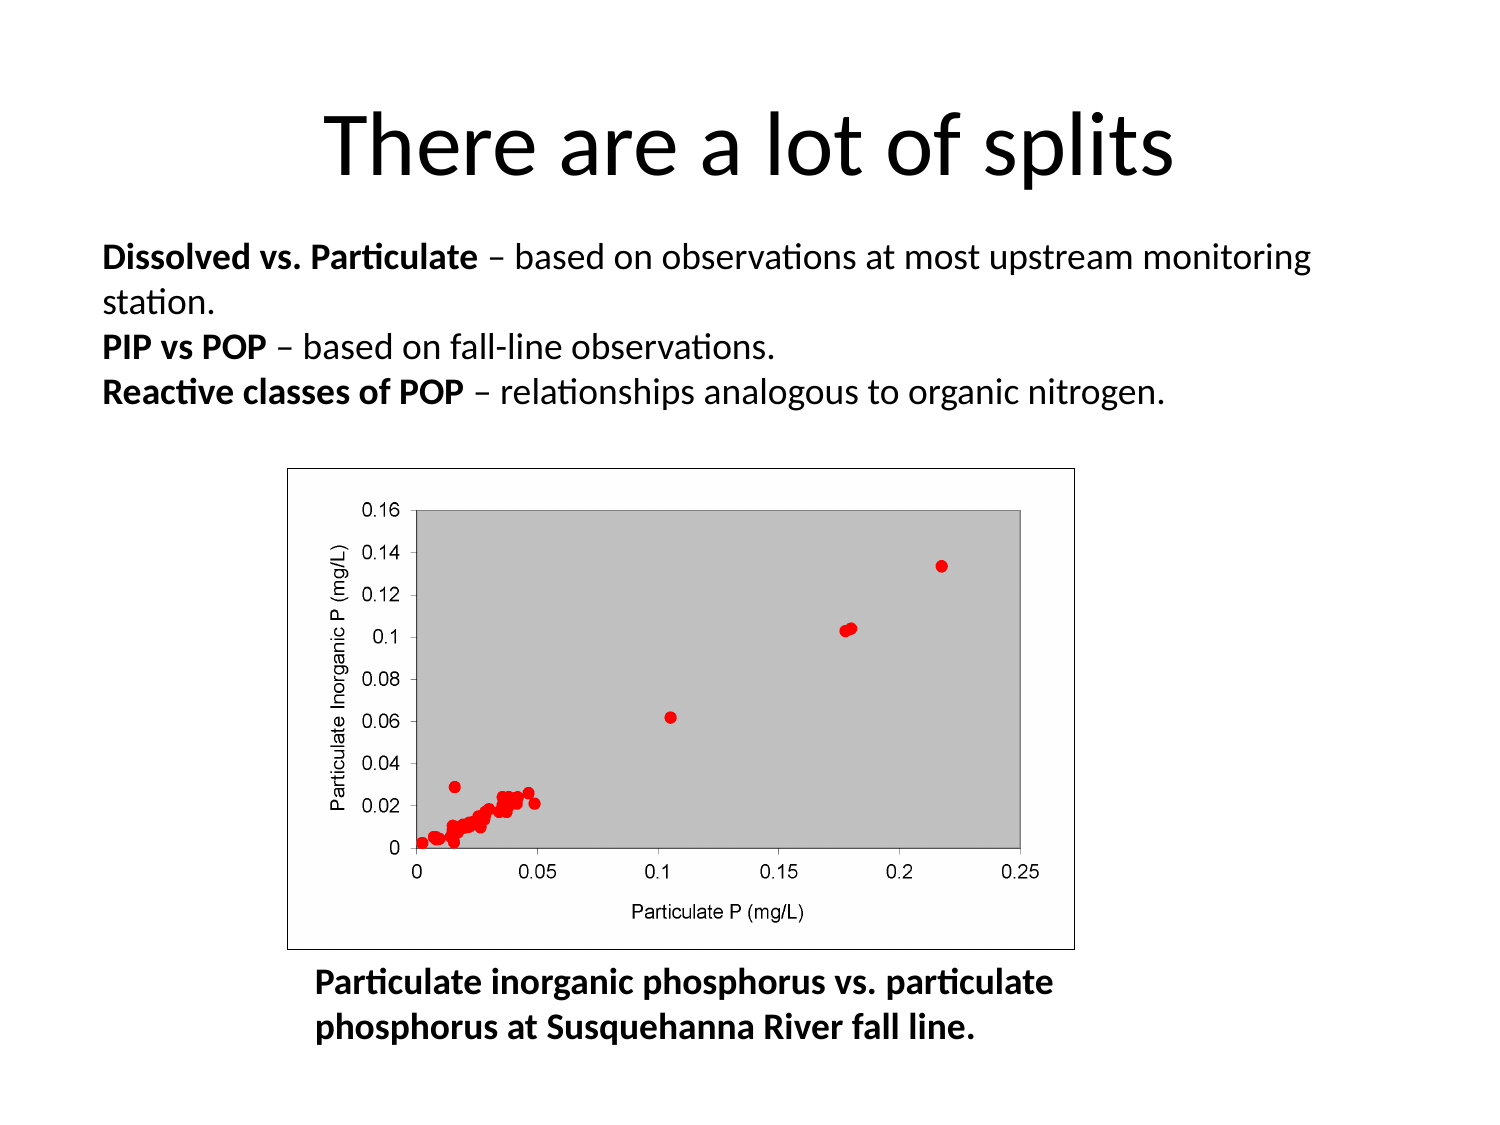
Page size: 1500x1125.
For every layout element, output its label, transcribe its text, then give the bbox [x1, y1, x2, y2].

text_box Dissolved vs. Particulate – based on observations at most upstream monitoring station. PIP vs POP – based on fall-line observations. Reactive classes of POP – relationships analogous to organic nitrogen. [87, 224, 1438, 420]
title There are a lot of splits [75, 45, 1425, 233]
text_box Particulate inorganic phosphorus vs. particulate phosphorus at Susquehanna River fall line. [299, 949, 1113, 1055]
picture [287, 467, 1076, 951]
